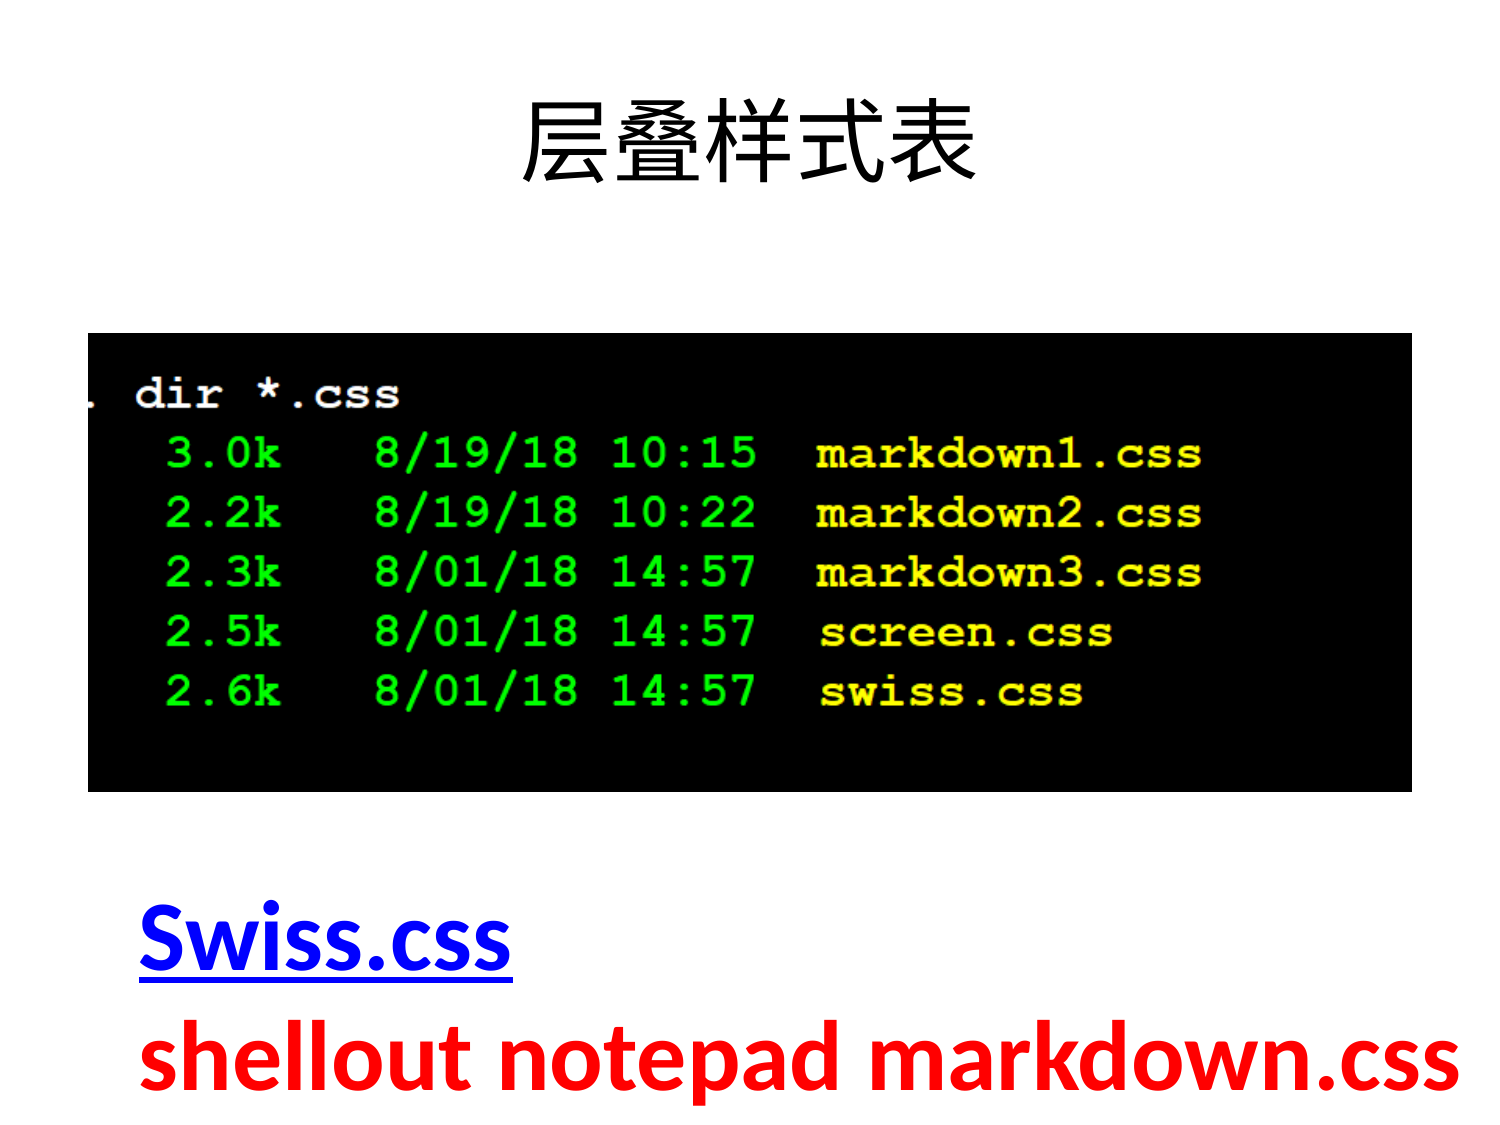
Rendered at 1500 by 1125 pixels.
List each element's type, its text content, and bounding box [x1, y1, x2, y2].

picture [87, 333, 1412, 792]
title 层叠样式表 [75, 45, 1425, 233]
text_box Swiss.css shellout notepad markdown.css [123, 863, 1500, 1118]
